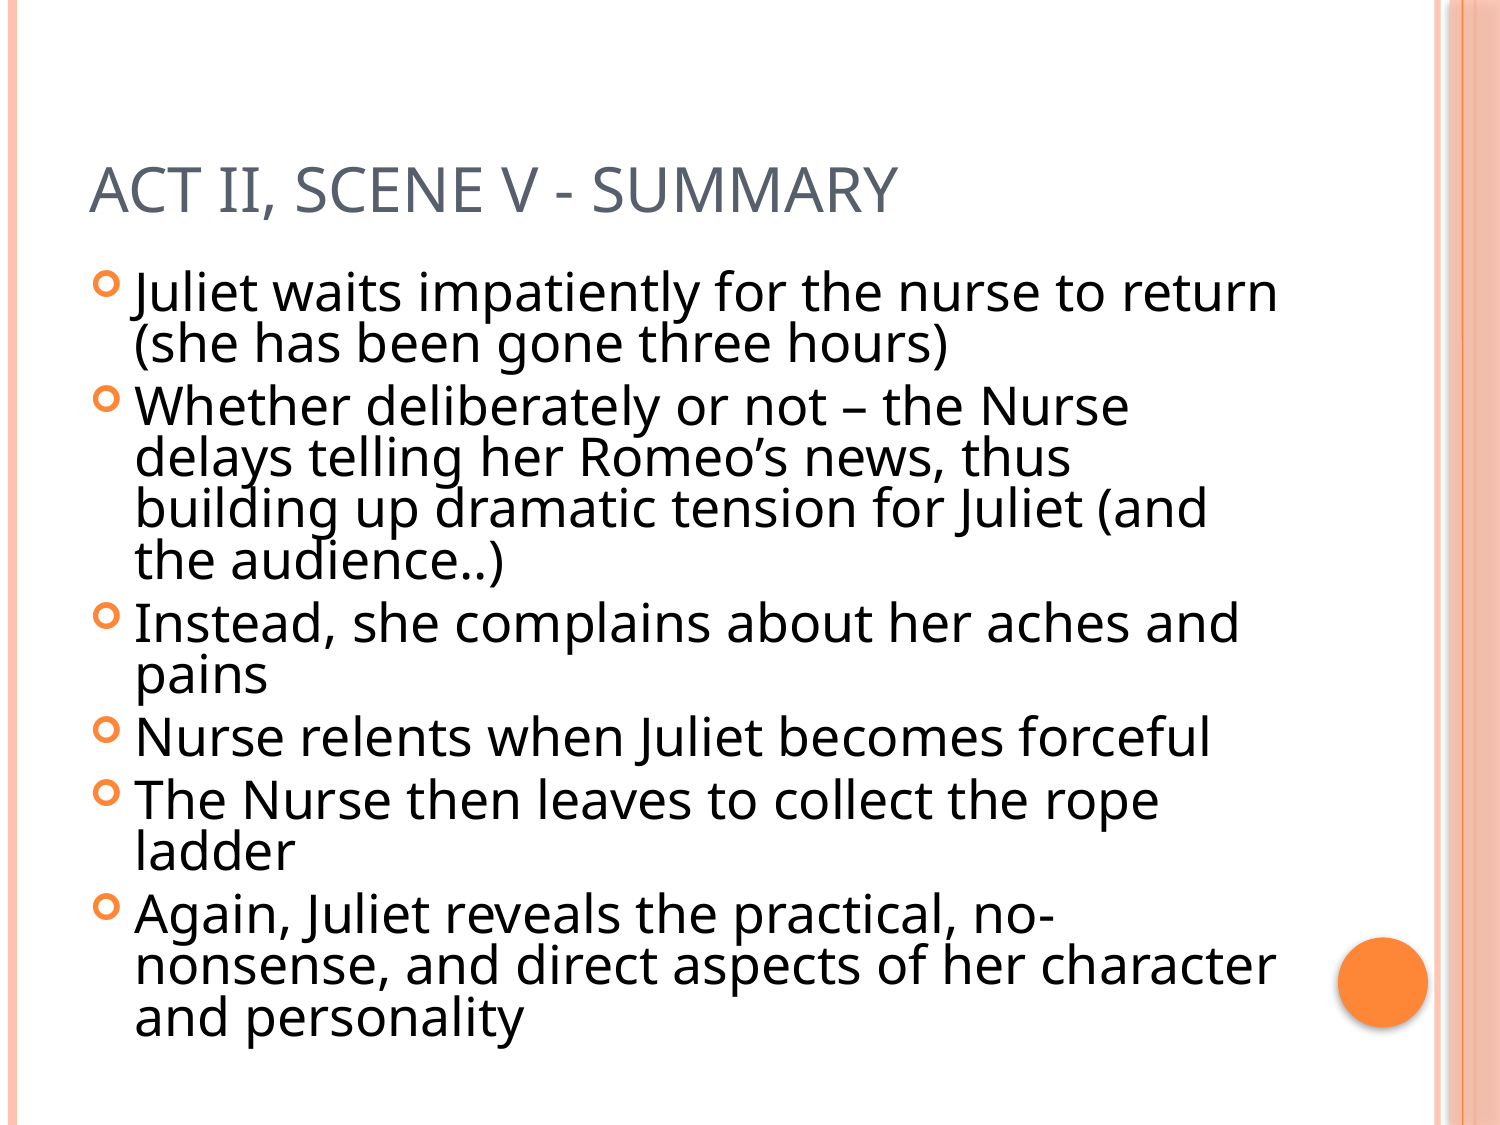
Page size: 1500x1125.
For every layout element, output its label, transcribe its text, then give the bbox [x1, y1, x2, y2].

title Act II, Scene v - Summary [75, 45, 1300, 233]
list Juliet waits impatiently for the nurse to return (she has been gone three hours) Whether deliberately or not – the Nurse delays telling her Romeo’s news, thus building up dramatic tension for Juliet (and the audience..) Instead, she complains about her aches and pains Nurse relents when Juliet becomes forceful The Nurse then leaves to collect the rope ladder Again, Juliet reveals the practical, no-nonsense, and direct aspects of her character and personality [75, 262, 1300, 1062]
